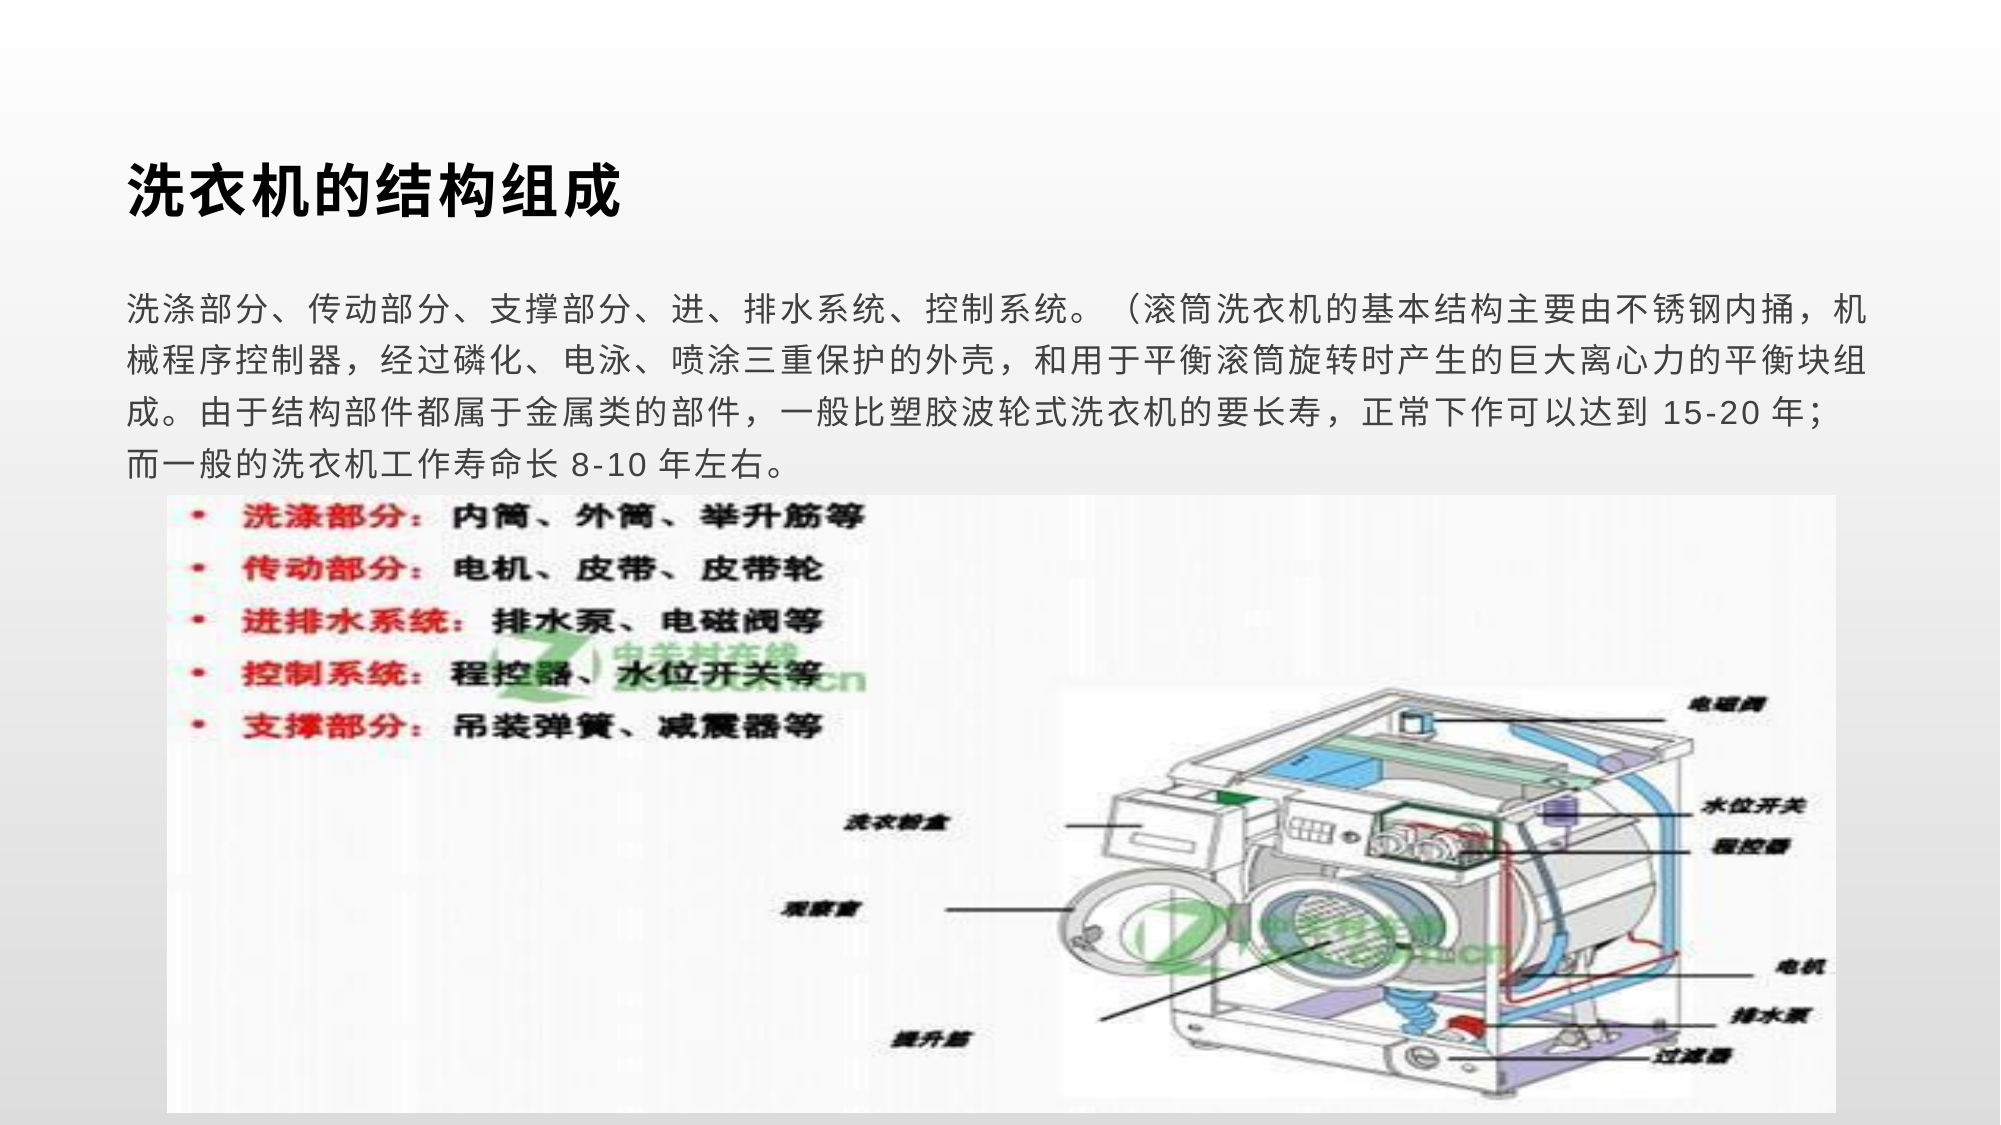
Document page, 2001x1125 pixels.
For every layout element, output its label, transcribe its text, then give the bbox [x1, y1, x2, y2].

title 洗衣机的结构组成 [109, 103, 1891, 275]
list 洗涤部分、传动部分、支撑部分、进、排水系统、控制系统。（滚筒洗衣机的基本结构主要由不锈钢内捅，机械程序控制器，经过磷化、电泳、喷涂三重保护的外壳，和用于平衡滚筒旋转时产生的巨大离心力的平衡块组成。由于结构部件都属于金属类的部件，一般比塑胶波轮式洗衣机的要长寿，正常下作可以达到15-20年；而一般的洗衣机工作寿命长8-10年左右。 [109, 275, 1891, 1040]
picture [166, 495, 1836, 1113]
